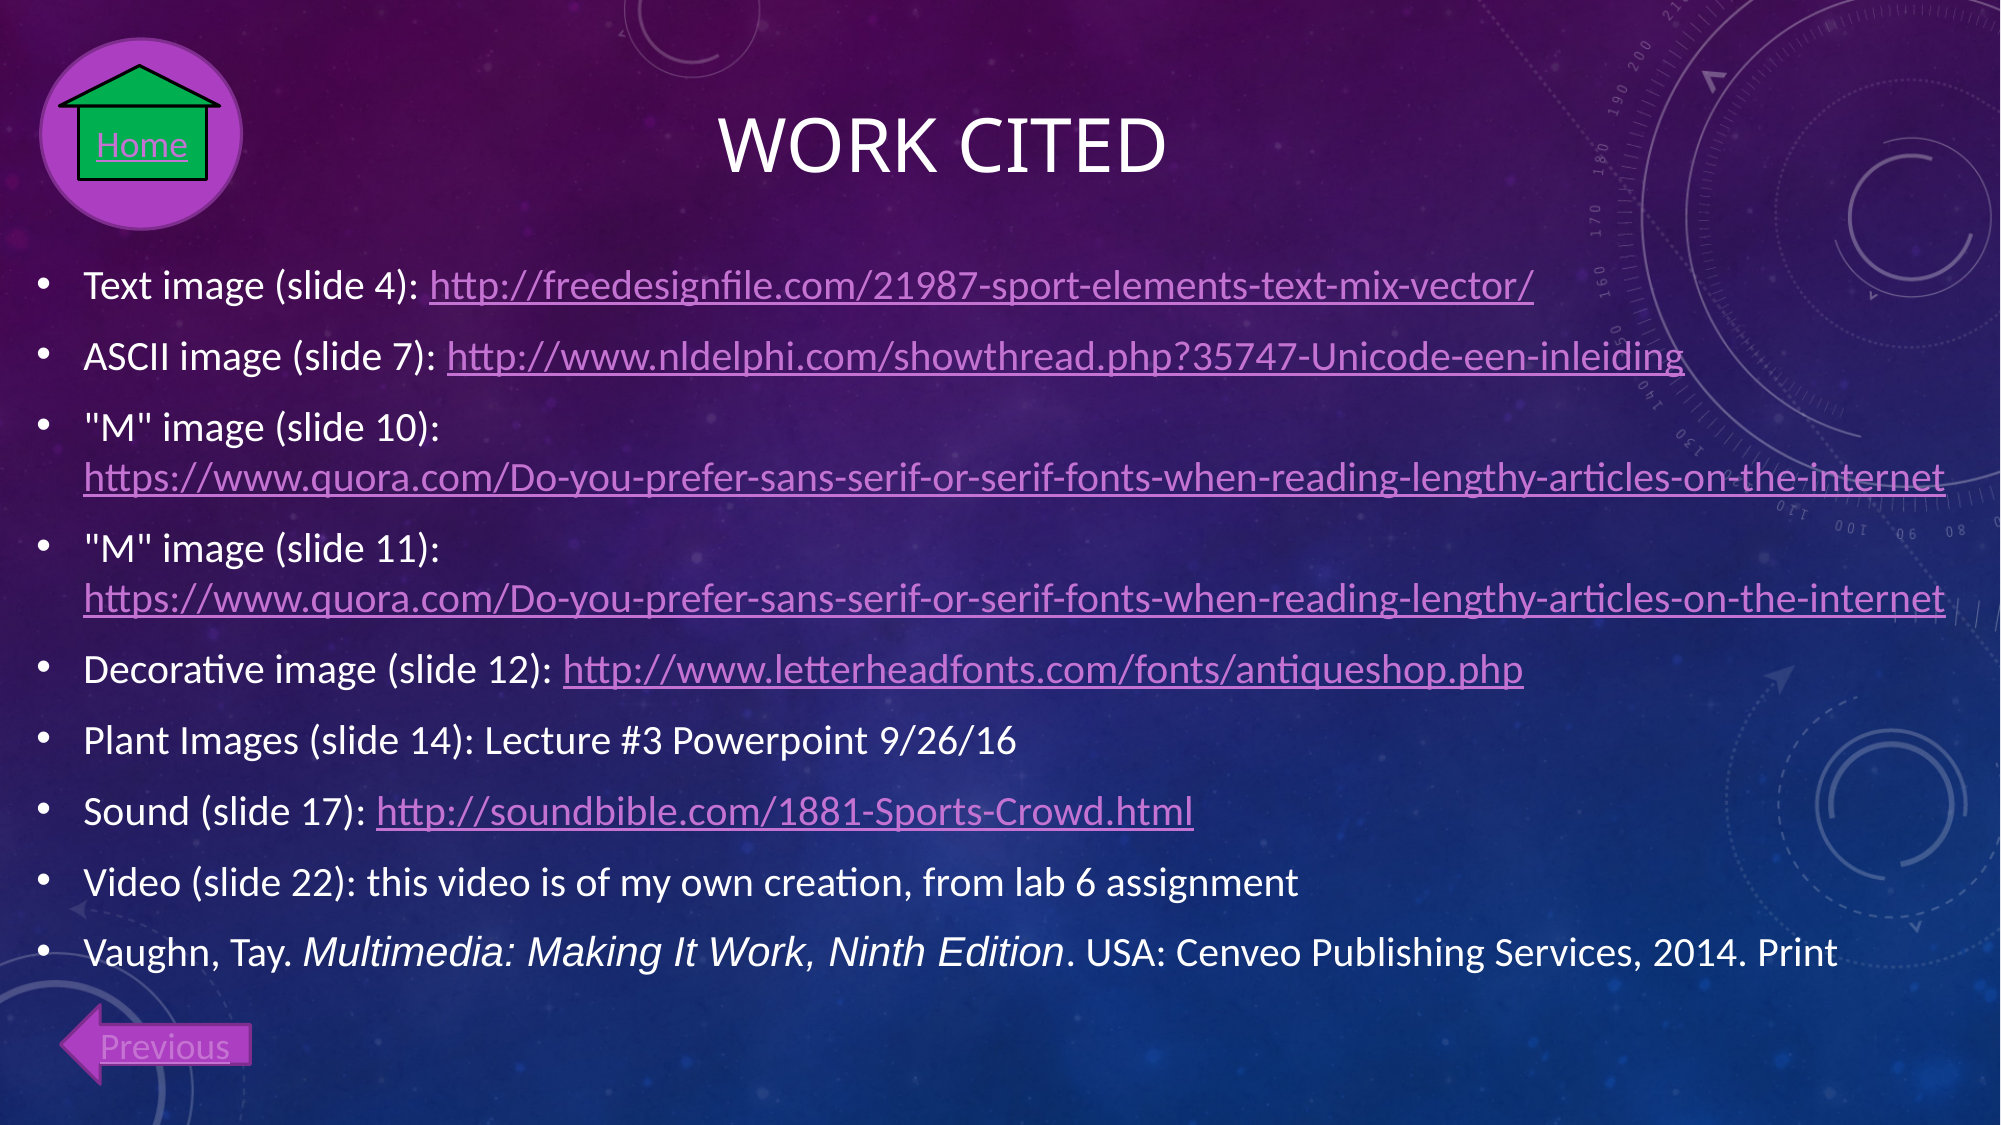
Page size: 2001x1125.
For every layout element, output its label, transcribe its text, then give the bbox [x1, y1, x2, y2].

text_box Home [77, 108, 208, 181]
list Text image (slide 4): http://freedesignfile.com/21987-sport-elements-text-mix-vector/ ASCII image (slide 7): http://www.nldelphi.com/showthread.php?35747-Unicode-een-inleiding "M" image (slide 10): https://www.quora.com/Do-you-prefer-sans-serif-or-serif-fonts-when-reading-lengthy-articles-on-the-internet "M" image (slide 11): https://www.quora.com/Do-you-prefer-sans-serif-or-serif-fonts-when-reading-lengthy-articles-on-the-internet Decorative image (slide 12): http://www.letterheadfonts.com/fonts/antiqueshop.php Plant Images (slide 14): Lecture #3 Powerpoint 9/26/16 Sound (slide 17): http://soundbible.com/1881-Sports-Crowd.html Video (slide 22): this video is of my own creation, from lab 6 assignment Vaughn, Tay. Multimedia: Making It Work, Ninth Edition. USA: Cenveo Publishing Services, 2014. Print [21, 246, 1984, 1052]
text_box Previous [59, 1003, 252, 1086]
title Work cited [112, 23, 1775, 246]
picture [0, 0, 2001, 1125]
text_box [57, 64, 222, 108]
text_box [39, 37, 244, 231]
